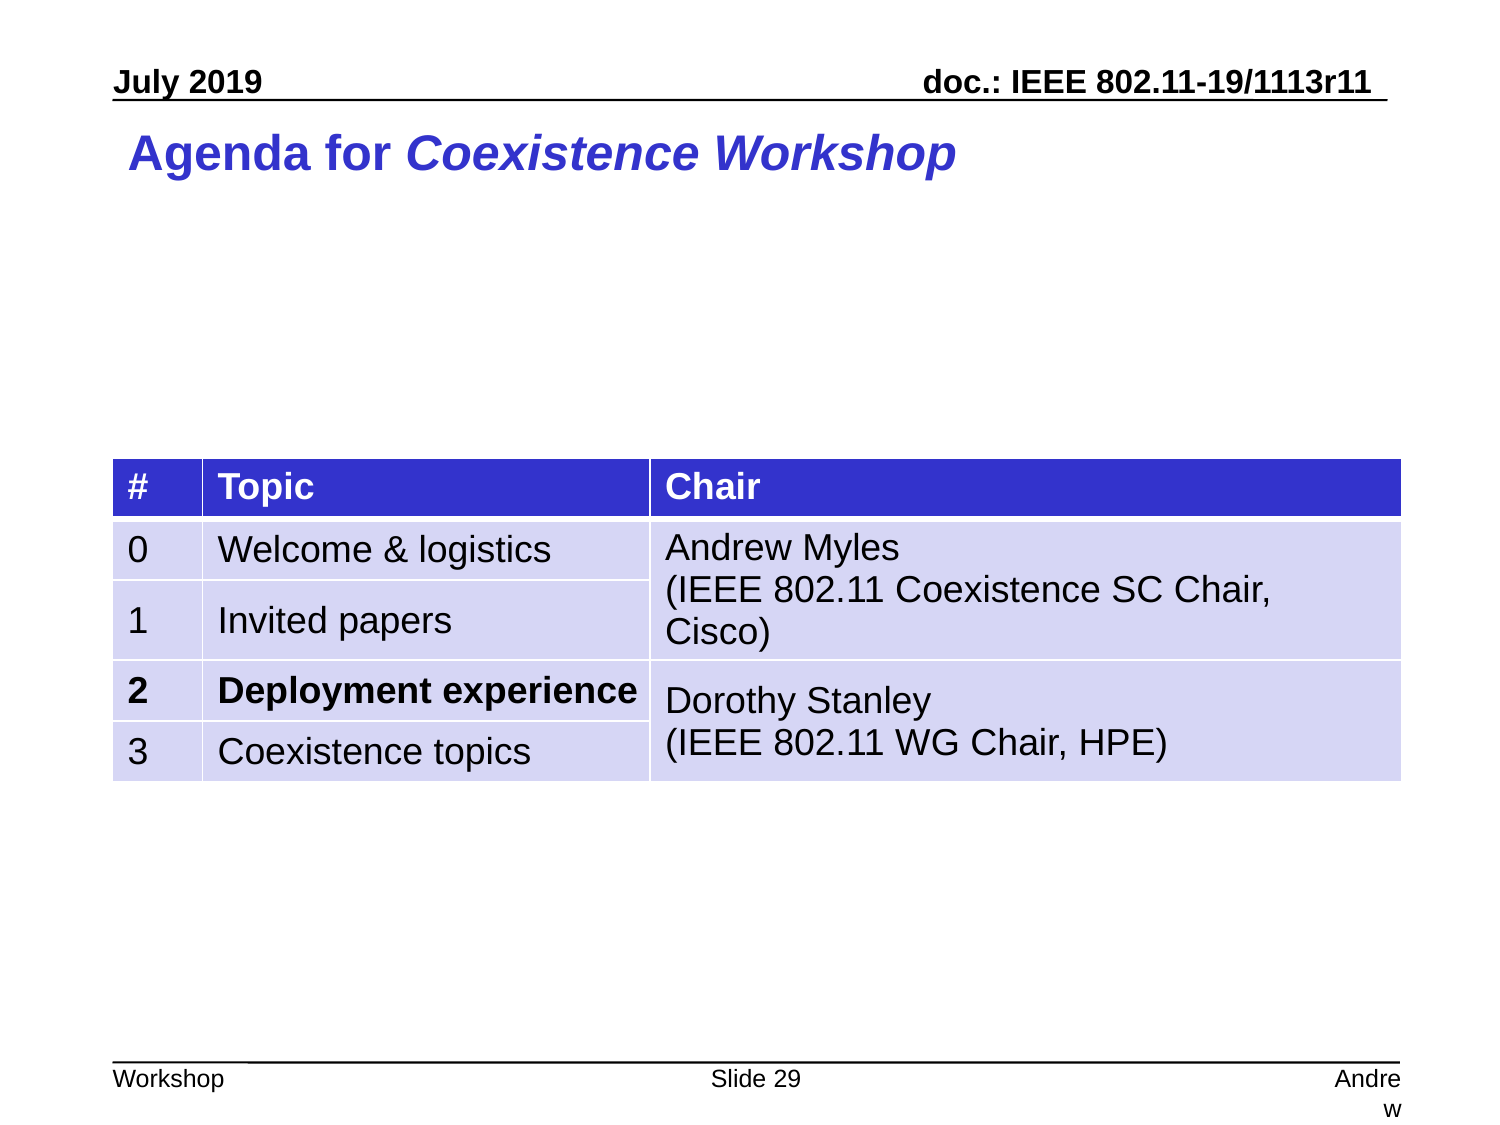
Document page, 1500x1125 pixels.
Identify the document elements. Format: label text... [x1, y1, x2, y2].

table_cell Invited papers [203, 581, 649, 659]
table_cell Deployment experience [203, 661, 649, 720]
slide_number Slide 29 [709, 1061, 803, 1093]
table_cell Coexistence topics [203, 722, 649, 781]
table_cell Dorothy Stanley (IEEE 802.11 WG Chair, HPE) [651, 661, 1401, 781]
table_cell 0 [113, 522, 202, 579]
table_cell Andrew Myles (IEEE 802.11 Coexistence SC Chair, Cisco) [651, 522, 1401, 659]
table_cell 3 [113, 722, 202, 781]
table_cell Welcome & logistics [203, 522, 649, 579]
footer Andrew Myles, Cisco [1320, 1061, 1402, 1093]
table_header Topic [203, 459, 649, 516]
table_header # [113, 459, 202, 516]
table_header Chair [651, 459, 1401, 516]
table_cell 1 [113, 581, 202, 659]
title Agenda for Coexistence Workshop [112, 112, 1388, 288]
table_cell 2 [113, 661, 202, 720]
